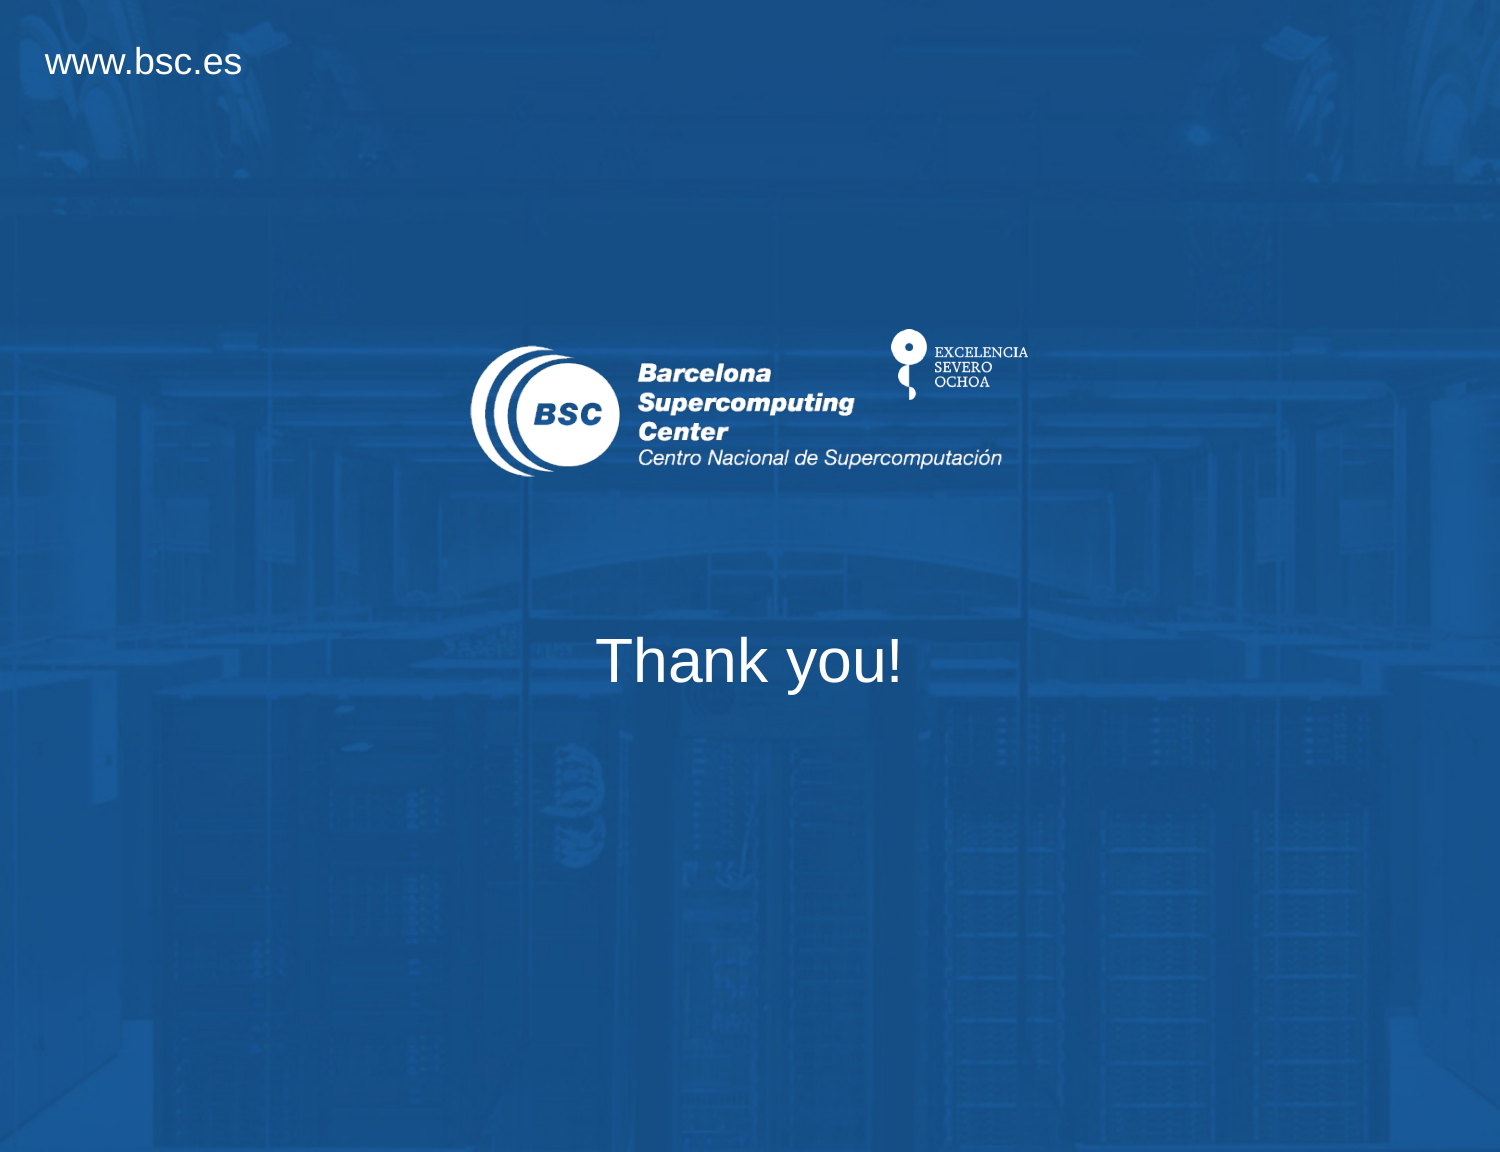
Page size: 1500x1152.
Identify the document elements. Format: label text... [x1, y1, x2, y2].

text_box Thank you! [224, 609, 1275, 719]
picture [0, 0, 1500, 1152]
